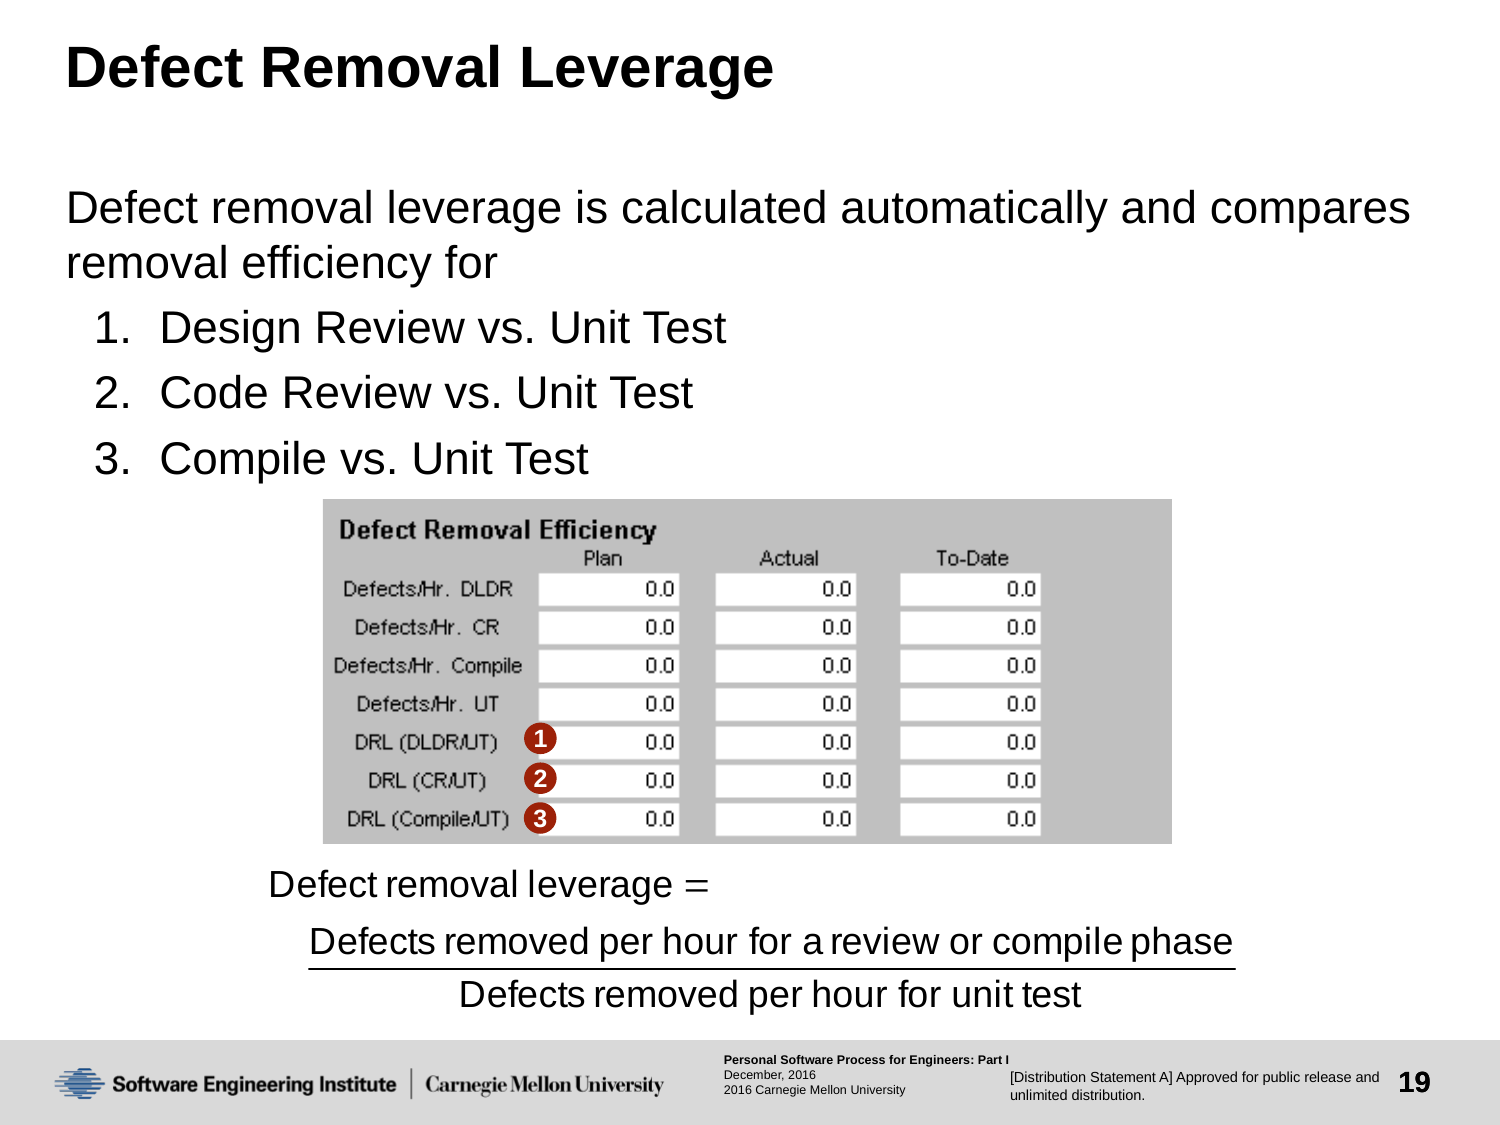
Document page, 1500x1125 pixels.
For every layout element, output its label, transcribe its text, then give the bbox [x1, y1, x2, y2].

list Defect removal leverage is calculated automatically and compares removal efficiency for Design Review vs. Unit Test Code Review vs. Unit Test Compile vs. Unit Test [65, 177, 1431, 1000]
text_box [264, 861, 1243, 1025]
picture [46, 1061, 673, 1104]
title Defect Removal Leverage [65, 37, 1313, 148]
picture [322, 499, 1172, 844]
